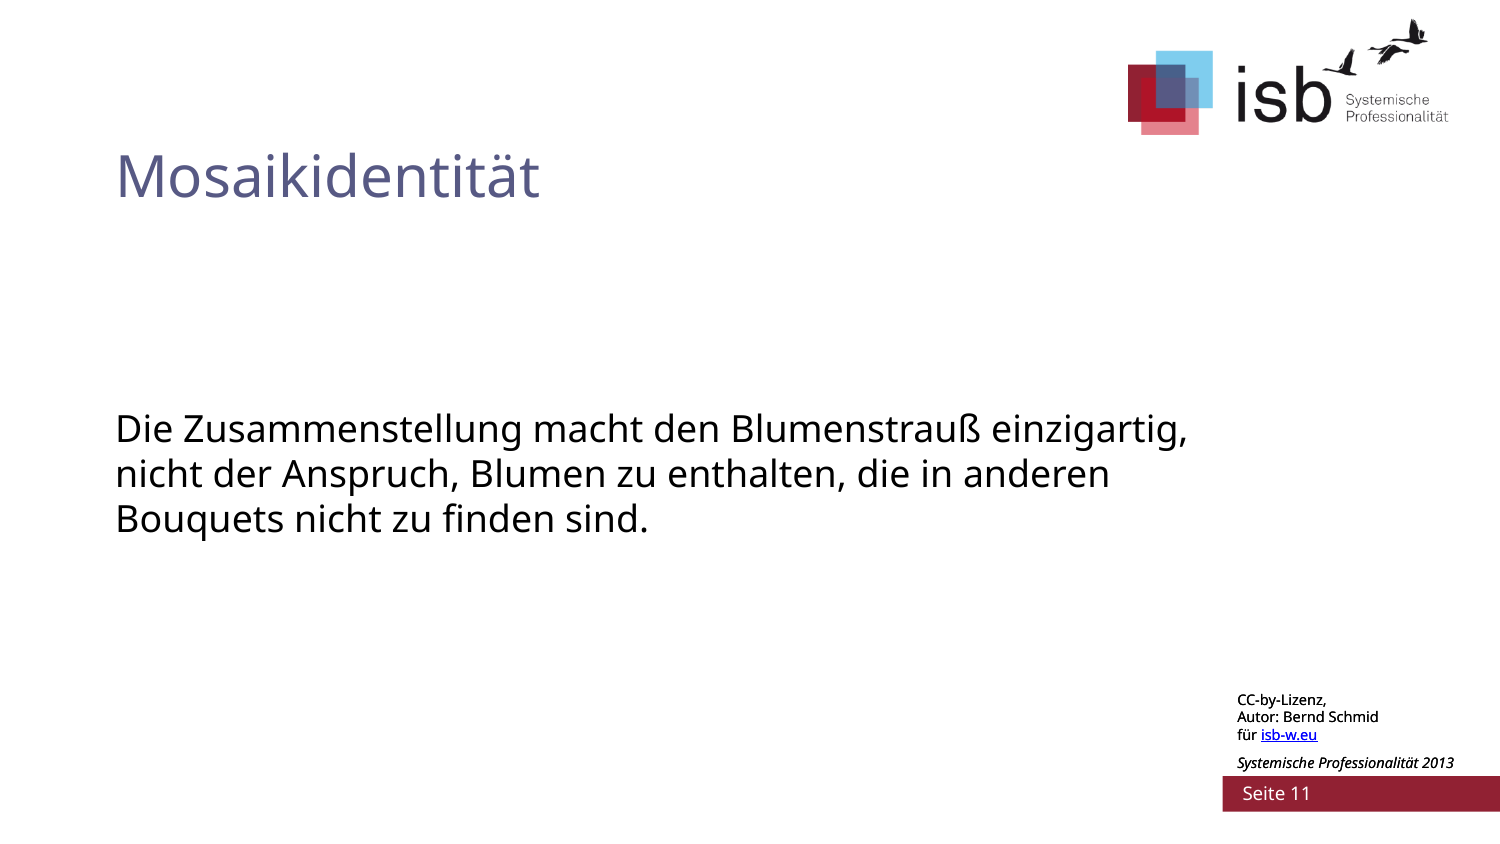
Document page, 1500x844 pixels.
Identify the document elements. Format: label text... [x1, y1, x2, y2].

list Die Zusammenstellung macht den Blumenstrauß einzigartig, nicht der Anspruch, Blumen zu enthalten, die in anderen Bouquets nicht zu finden sind. [100, 185, 1223, 812]
text_box CC-by-Lizenz, Autor: Bernd Schmid für isb-w.eu Systemische Professionalität 2013 [1222, 543, 1500, 844]
title Mosaikidentität [100, 67, 1223, 185]
picture [1128, 14, 1461, 139]
